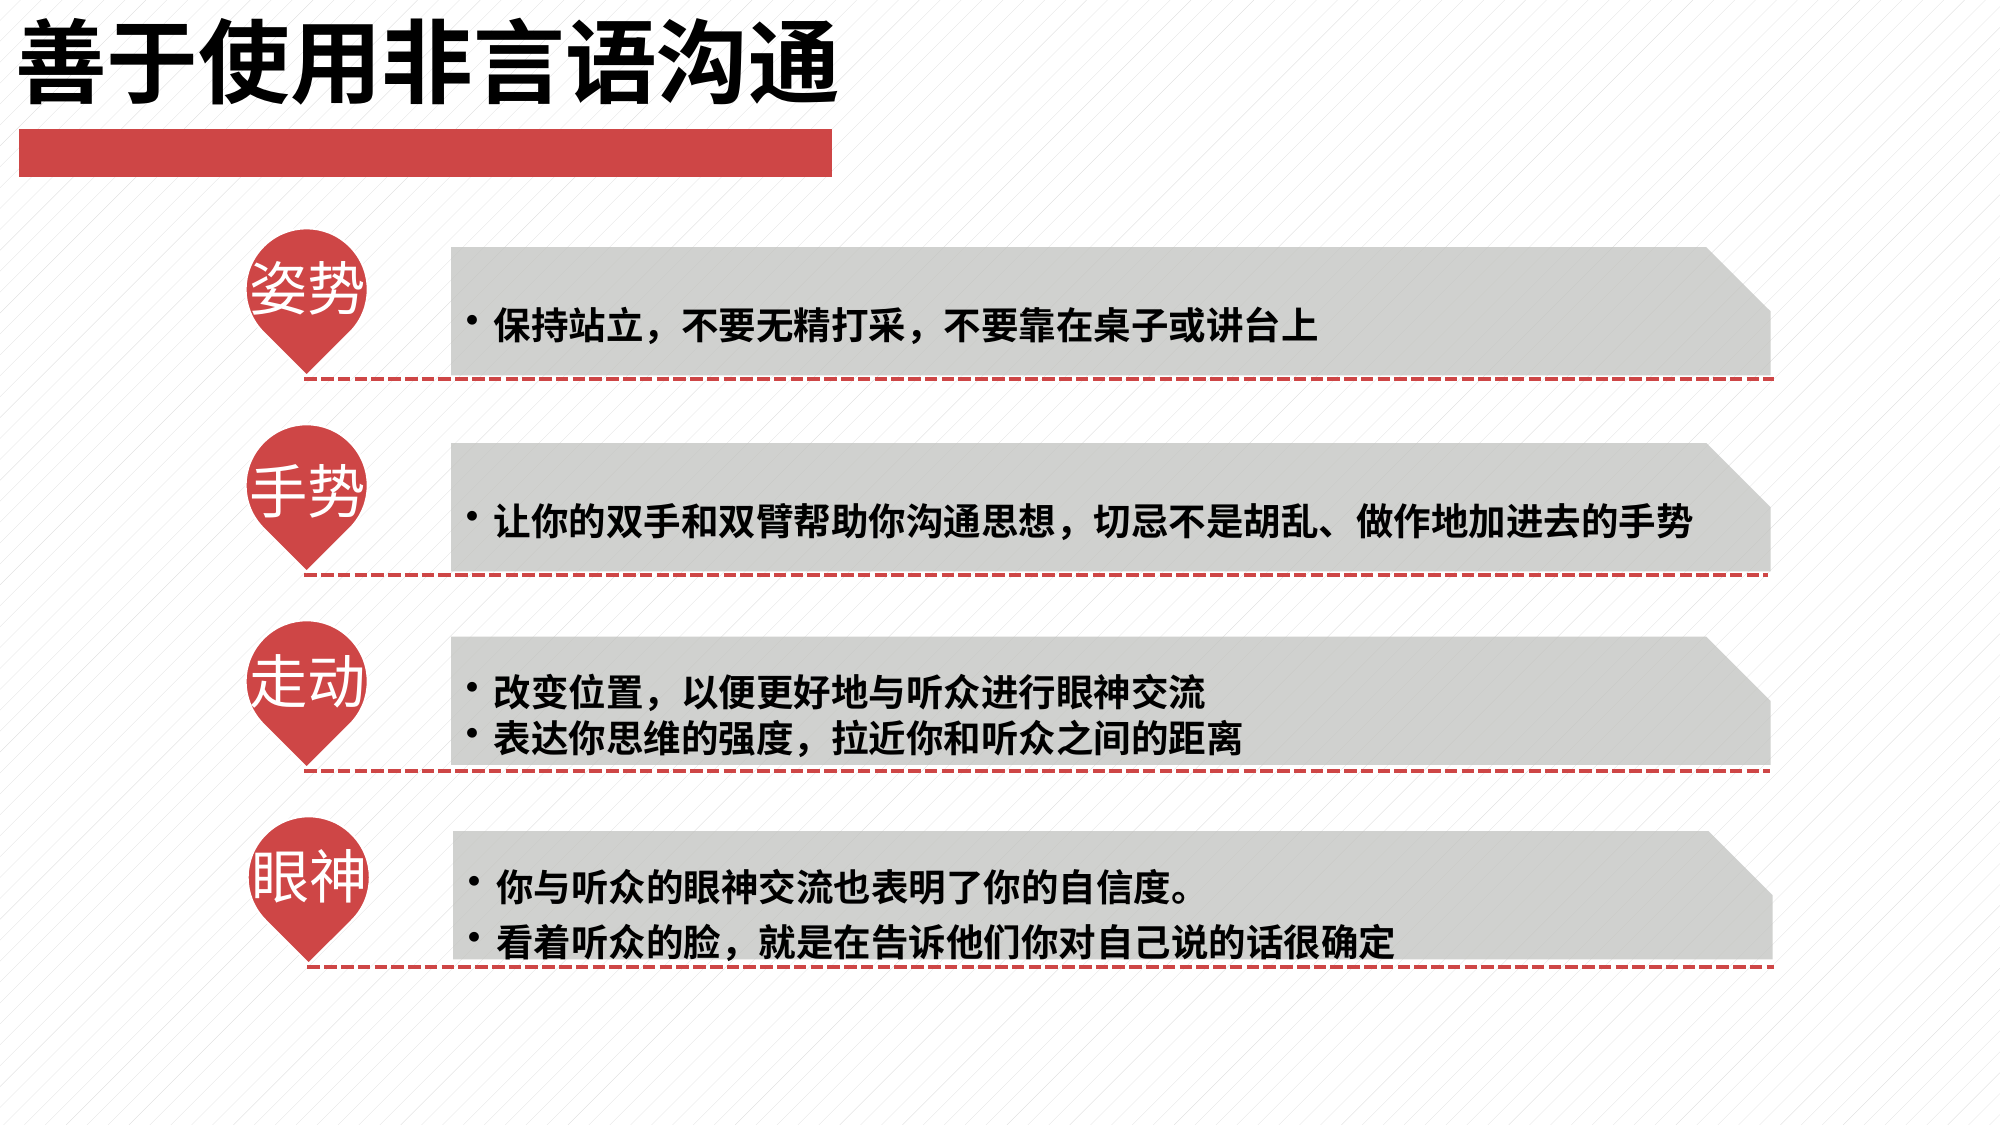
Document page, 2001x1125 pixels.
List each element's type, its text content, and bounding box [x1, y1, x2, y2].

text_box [234, 620, 1771, 771]
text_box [236, 816, 1775, 967]
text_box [234, 424, 1771, 575]
title 善于使用非言语沟通 [0, 0, 867, 134]
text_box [234, 228, 1775, 379]
